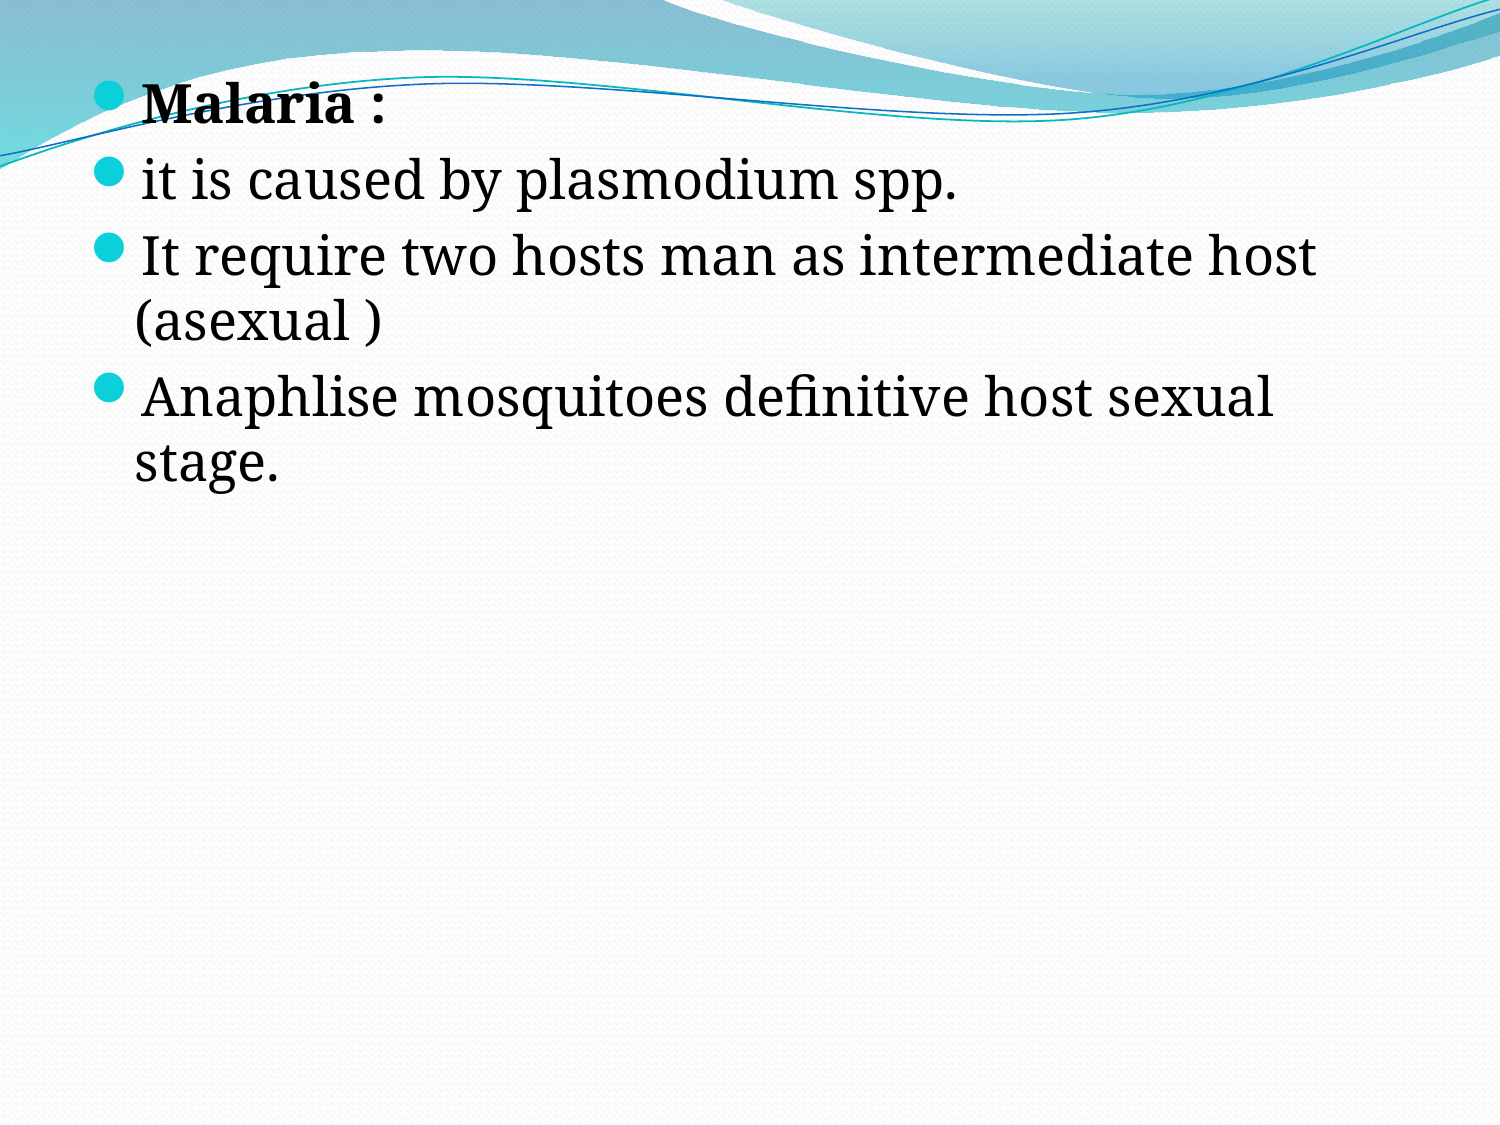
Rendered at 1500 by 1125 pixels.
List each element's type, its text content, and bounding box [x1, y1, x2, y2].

list Malaria : it is caused by plasmodium spp. It require two hosts man as intermediate host (asexual ) Anaphlise mosquitoes definitive host sexual stage. [75, 62, 1425, 1005]
